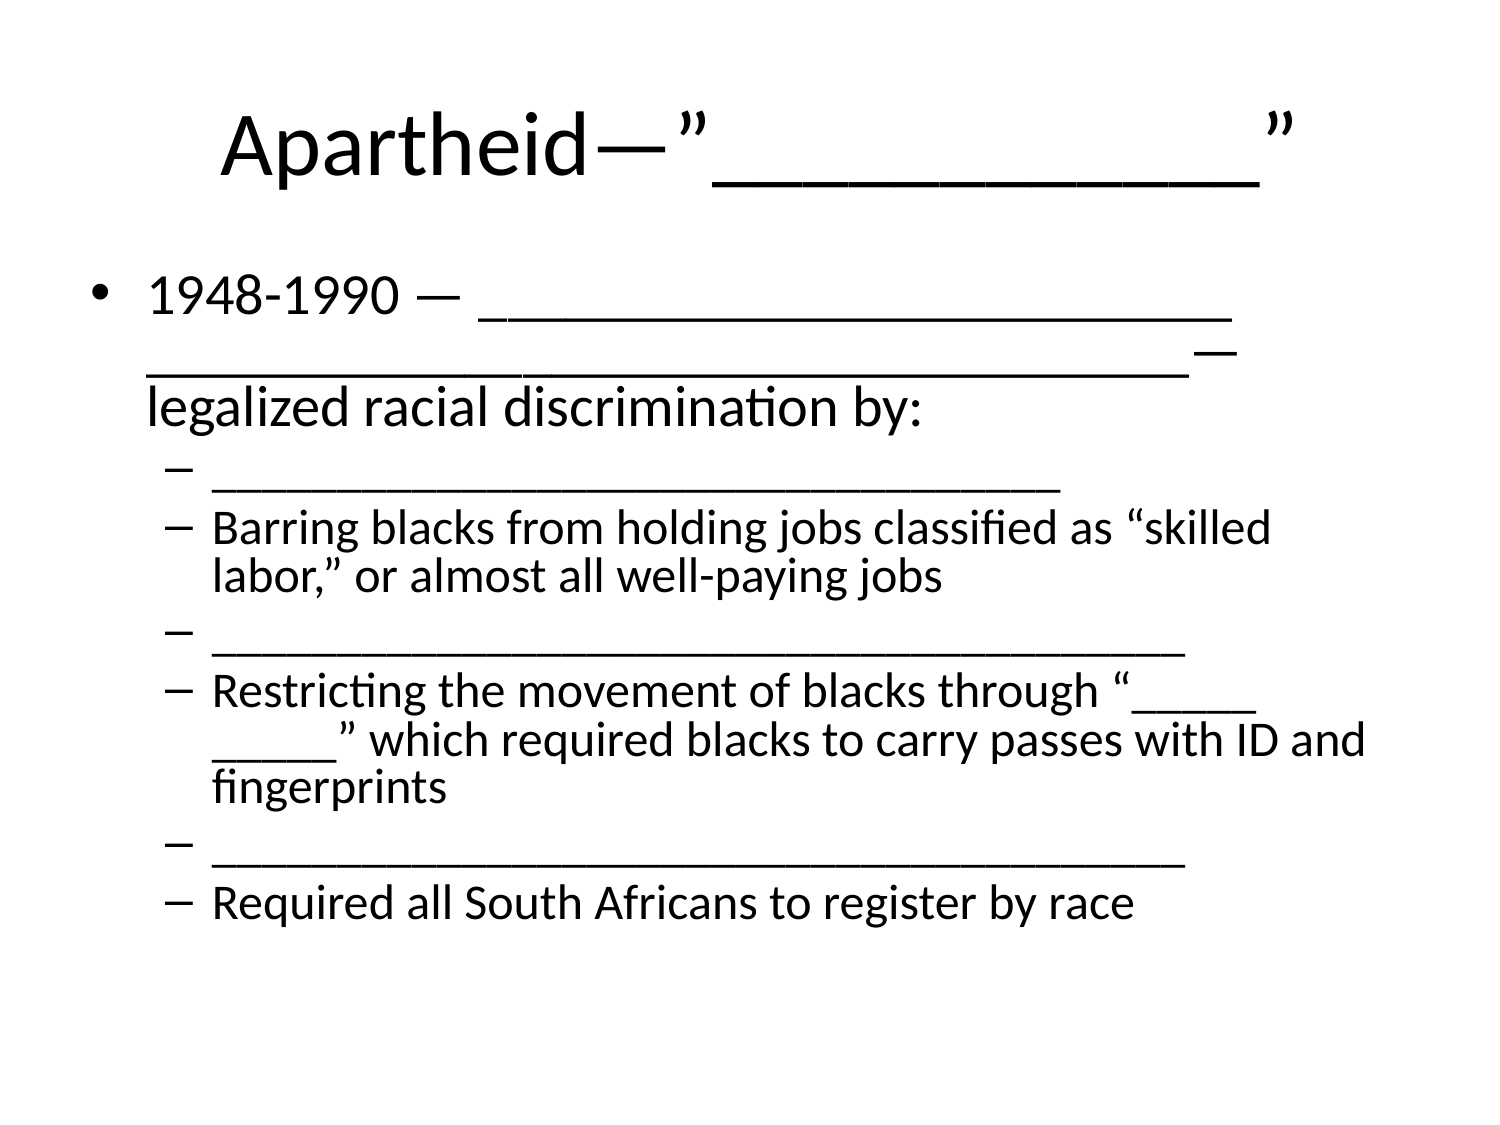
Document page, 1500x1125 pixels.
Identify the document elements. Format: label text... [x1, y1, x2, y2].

title Apartheid—”____________” [75, 45, 1425, 233]
list 1948-1990 — __________________________ ____________________________________—legalized racial discrimination by: __________________________________ Barring blacks from holding jobs classified as “skilled labor,” or almost all well-paying jobs _______________________________________ Restricting the movement of blacks through “_____ _____” which required blacks to carry passes with ID and fingerprints _______________________________________ Required all South Africans to register by race [75, 262, 1425, 1005]
